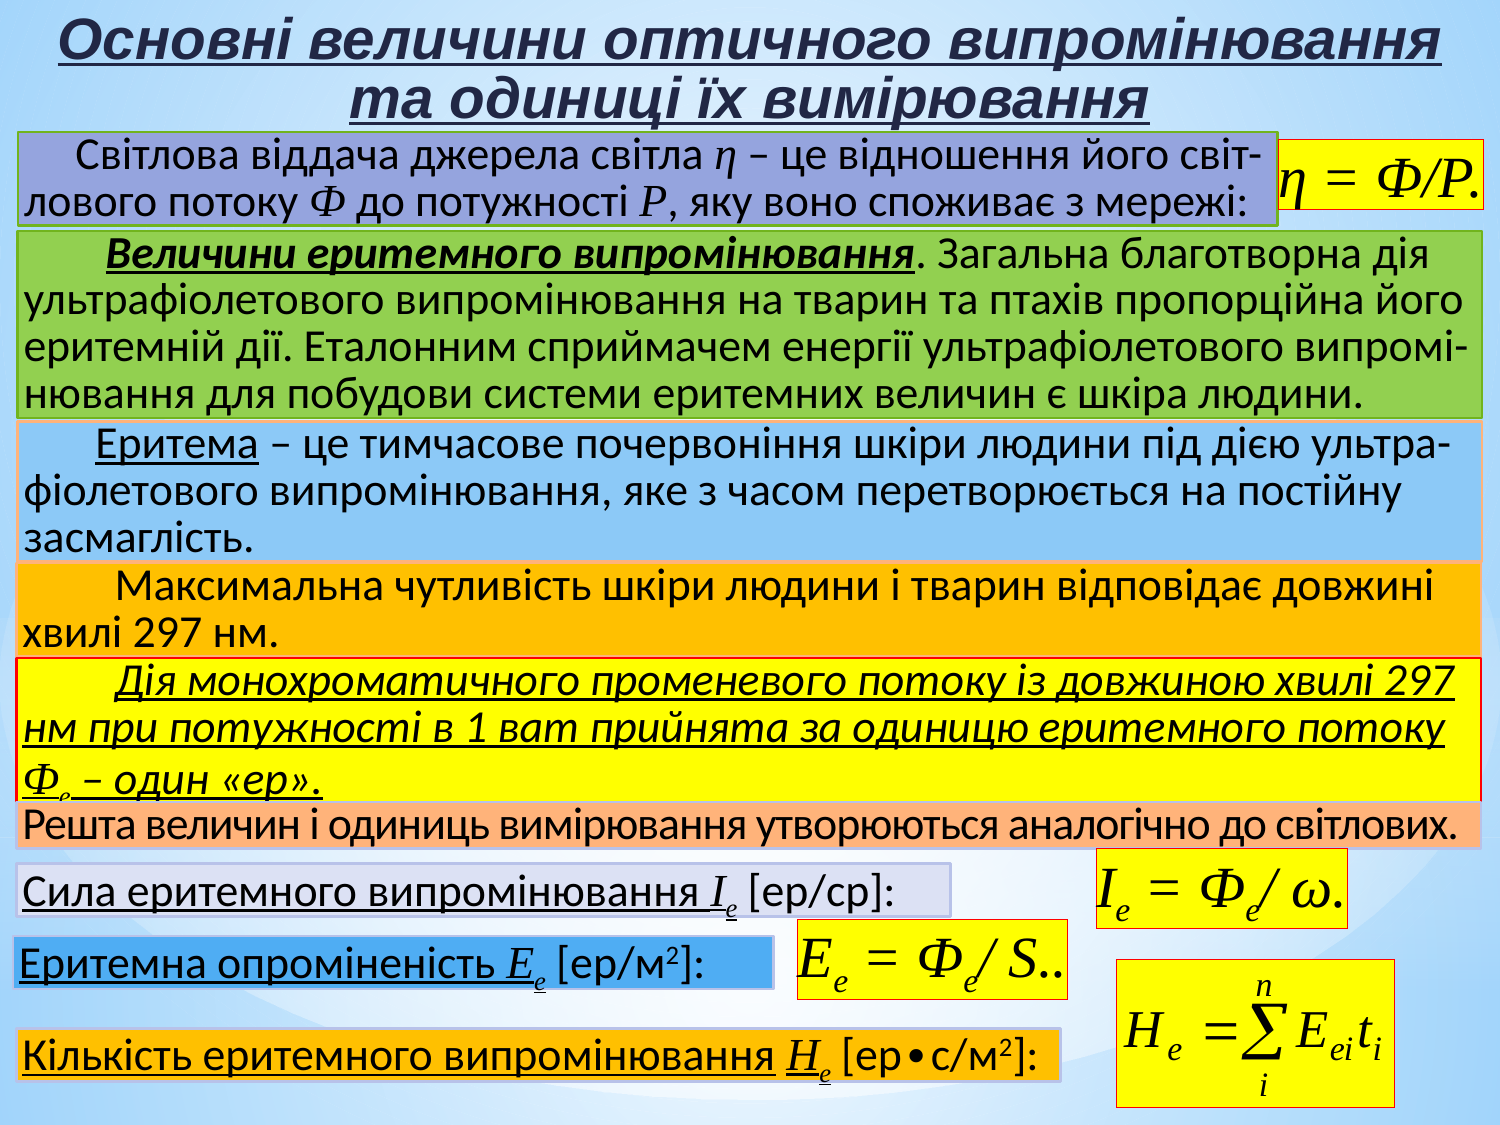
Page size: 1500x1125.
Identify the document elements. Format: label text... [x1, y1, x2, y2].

text_box Еритема – це тимчасове почервоніння шкіри людини під дією ультра-фіолетового випромінювання, яке з часом перетворюється на постійну засмаглість. [16, 420, 1483, 563]
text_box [1115, 959, 1395, 1108]
text_box Еритемна опроміненість Ее [ер/м2]: [12, 935, 775, 990]
text_box η = Ф/Р. [1278, 139, 1484, 210]
text_box Кількість еритемного випромінювання Не [ер∙с/м2]: [15, 1027, 1062, 1083]
text_box Дія монохроматичного променевого потоку із довжиною хвилі 297 нм при потужності в 1 ват прийнята за одиницю еритемного потоку Фе – один «ер». [15, 657, 1482, 801]
text_box Величини еритемного випромінювання. Загальна благотворна дія ультрафіолетового випромінювання на тварин та птахів пропорційна його еритемній дії. Еталонним сприймачем енергії ультрафіолетового випромі-нювання для побудови системи еритемних величин є шкіра людини. [16, 230, 1483, 419]
text_box Основні величини оптичного випромінювання та одиниці їх вимірювання [17, 11, 1483, 131]
text_box Сила еритемного випромінювання Іе [ер/ср]: [15, 862, 952, 918]
text_box Іе = Фе/ ω. [1096, 848, 1348, 929]
text_box Ее = Фе/ S.. [797, 919, 1068, 1000]
text_box Світлова віддача джерела світла η – це відношення його світ-лового потоку Ф до потужності Р, яку воно споживає з мережі: [17, 131, 1279, 227]
text_box Решта величин і одиниць вимірювання утворюються аналогічно до світлових. [15, 801, 1482, 850]
text_box Максимальна чутливість шкіри людини і тварин відповідає довжині хвилі 297 нм. [15, 562, 1482, 657]
